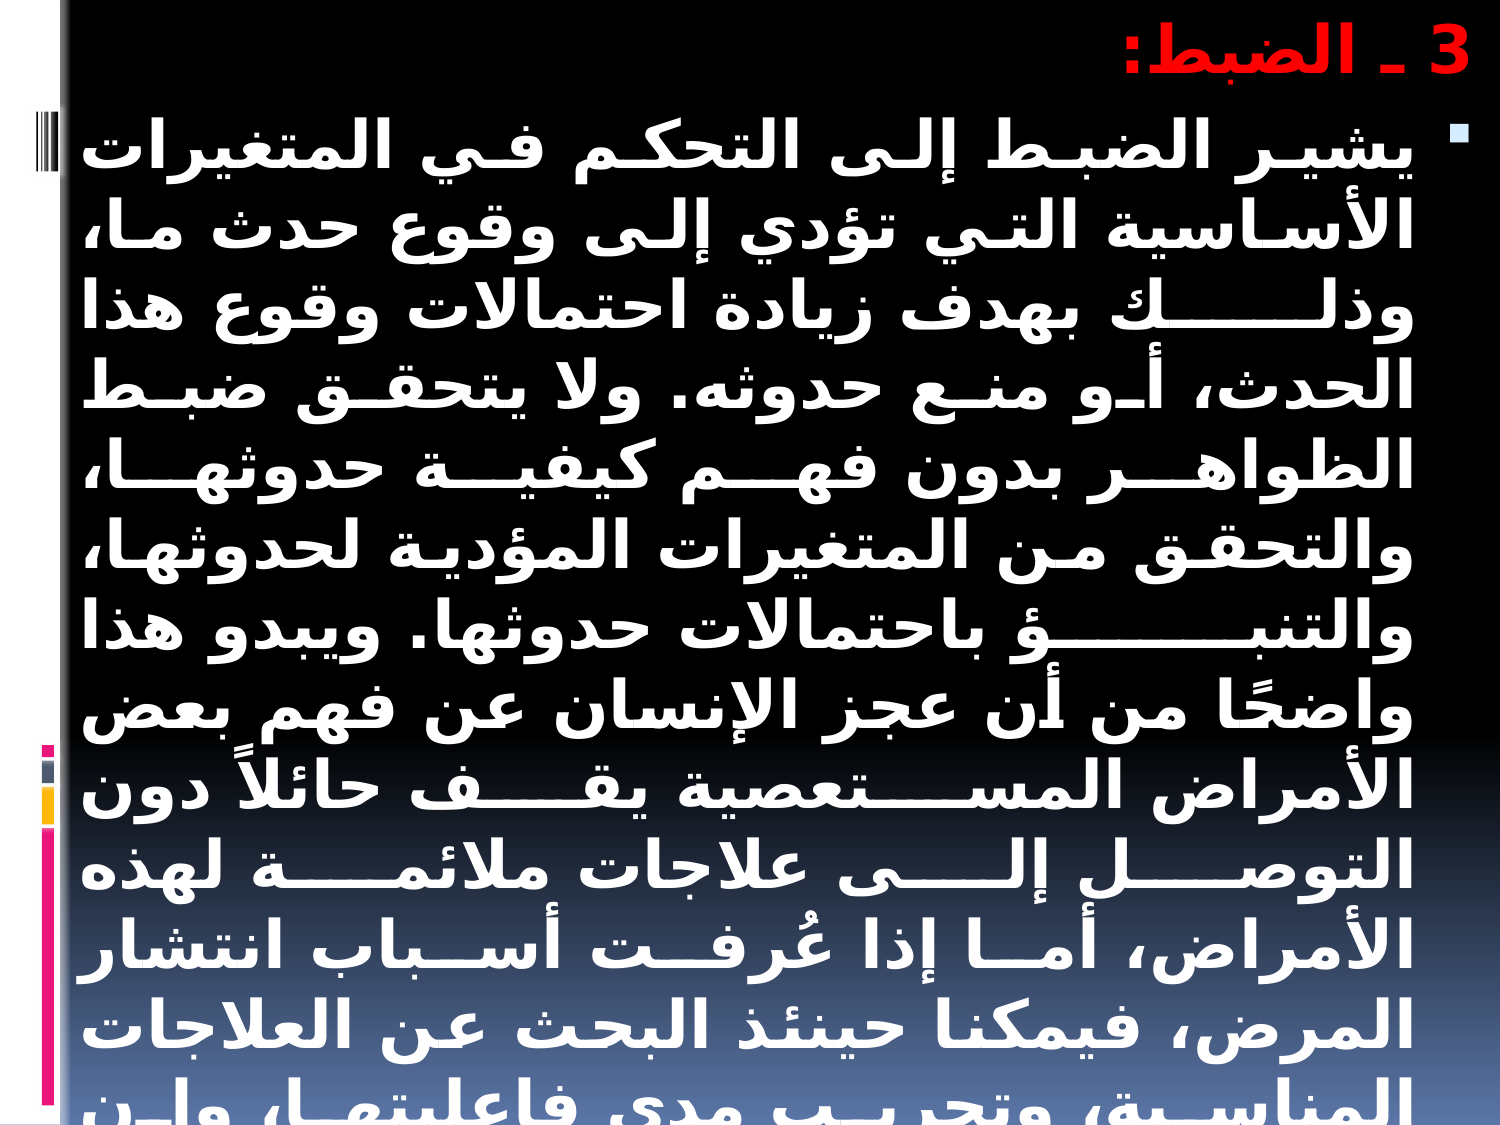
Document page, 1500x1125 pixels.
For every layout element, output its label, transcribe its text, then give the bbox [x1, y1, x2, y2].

list 3 ـ الضبط: يشير الضبط إلى التحكم في المتغيرات الأساسية التي تؤدي إلى وقوع حدث ما، وذلك بهدف زيادة احتمالات وقوع هذا الحدث، أو منع حدوثه. ولا يتحقق ضبط الظواهر بدون فهم كيفية حدوثها، والتحقق من المتغيرات المؤدية لحدوثها، والتنبؤ باحتمالات حدوثها. ويبدو هذا واضحًا من أن عجز الإنسان عن فهم بعض الأمراض المستعصية يقف حائلاً دون التوصل إلى علاجات ملائمة لهذه الأمراض، أما إذا عُرفت أسباب انتشار المرض، فيمكنا حينئذ البحث عن العلاجات المناسبة، وتجريب مدى فاعليتها، وإن أمكن هذا يُتاح التحكم في معدلات انتشاره. الضبط غير ممكن في كل الحالات ( الكسوف والخسوف). [64, 0, 1500, 1125]
